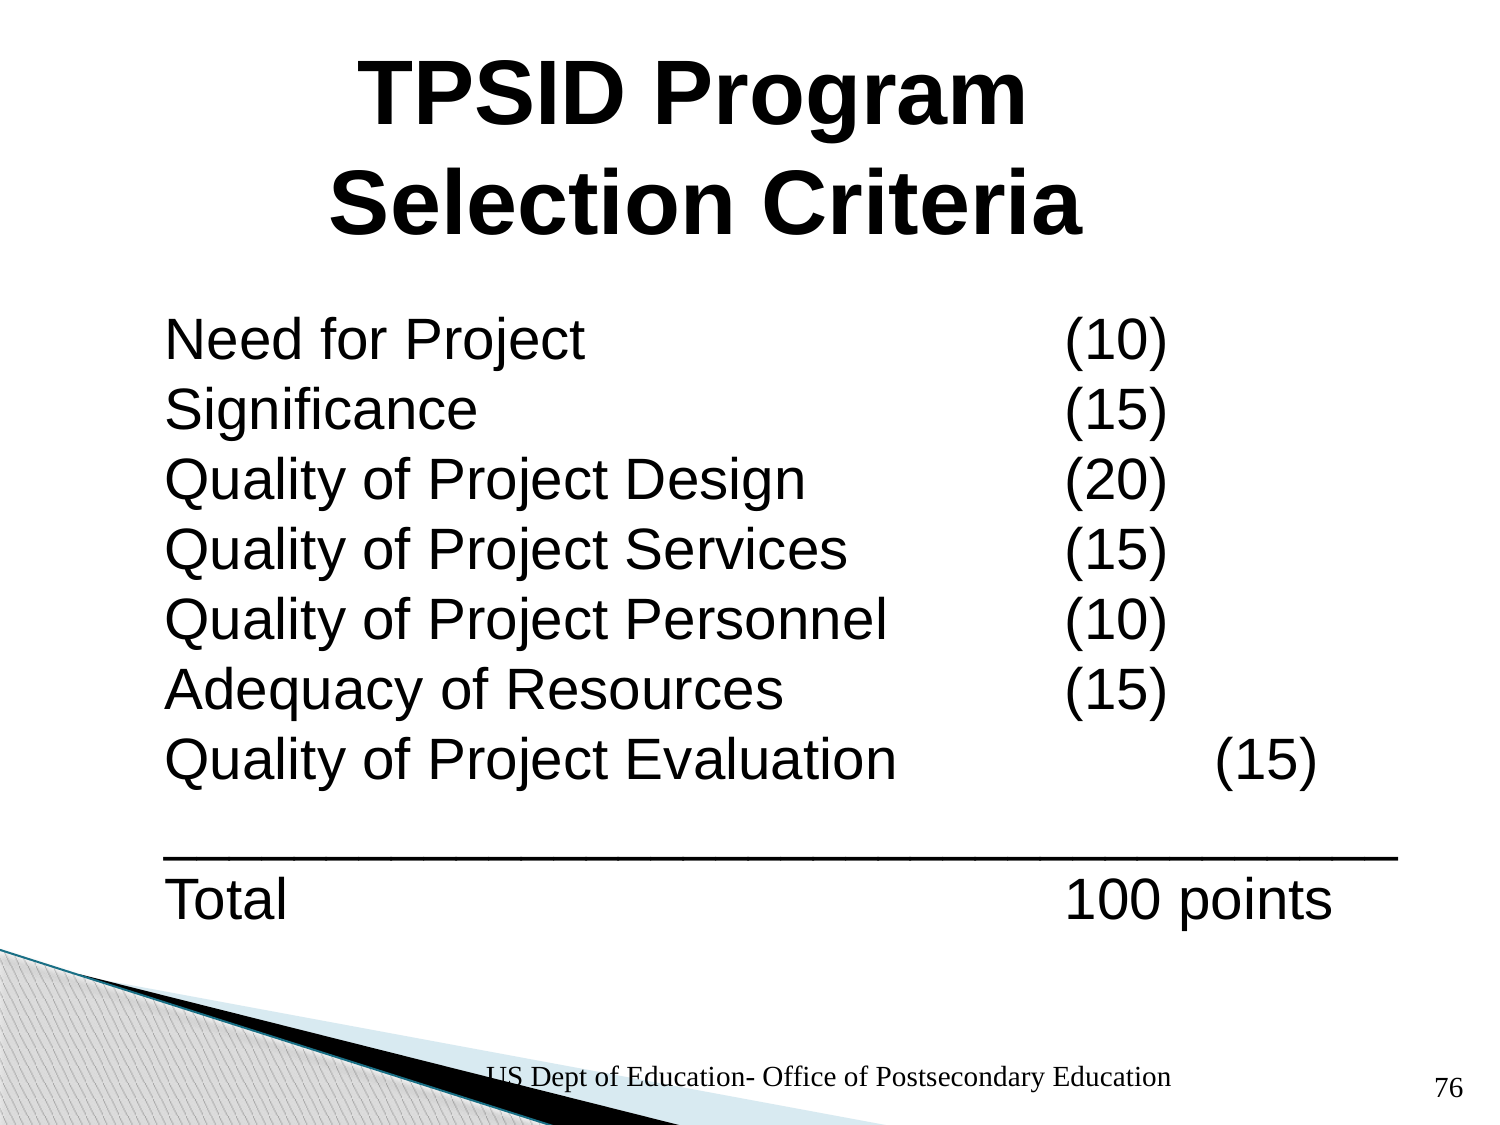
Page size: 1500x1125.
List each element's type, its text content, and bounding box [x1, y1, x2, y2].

footer US Dept of Education- Office of Postsecondary Education [300, 1062, 1188, 1100]
text_box Need for Project (10) Significance (15) Quality of Project Design (20) Quality of Project Services (15) Quality of Project Personnel (10) Adequacy of Resources (15) Quality of Project Evaluation (15) ______________________________________ Total 100 points [150, 293, 1463, 939]
title TPSID Program Selection Criteria [24, 24, 1388, 260]
slide_number 76 [1418, 1051, 1479, 1112]
